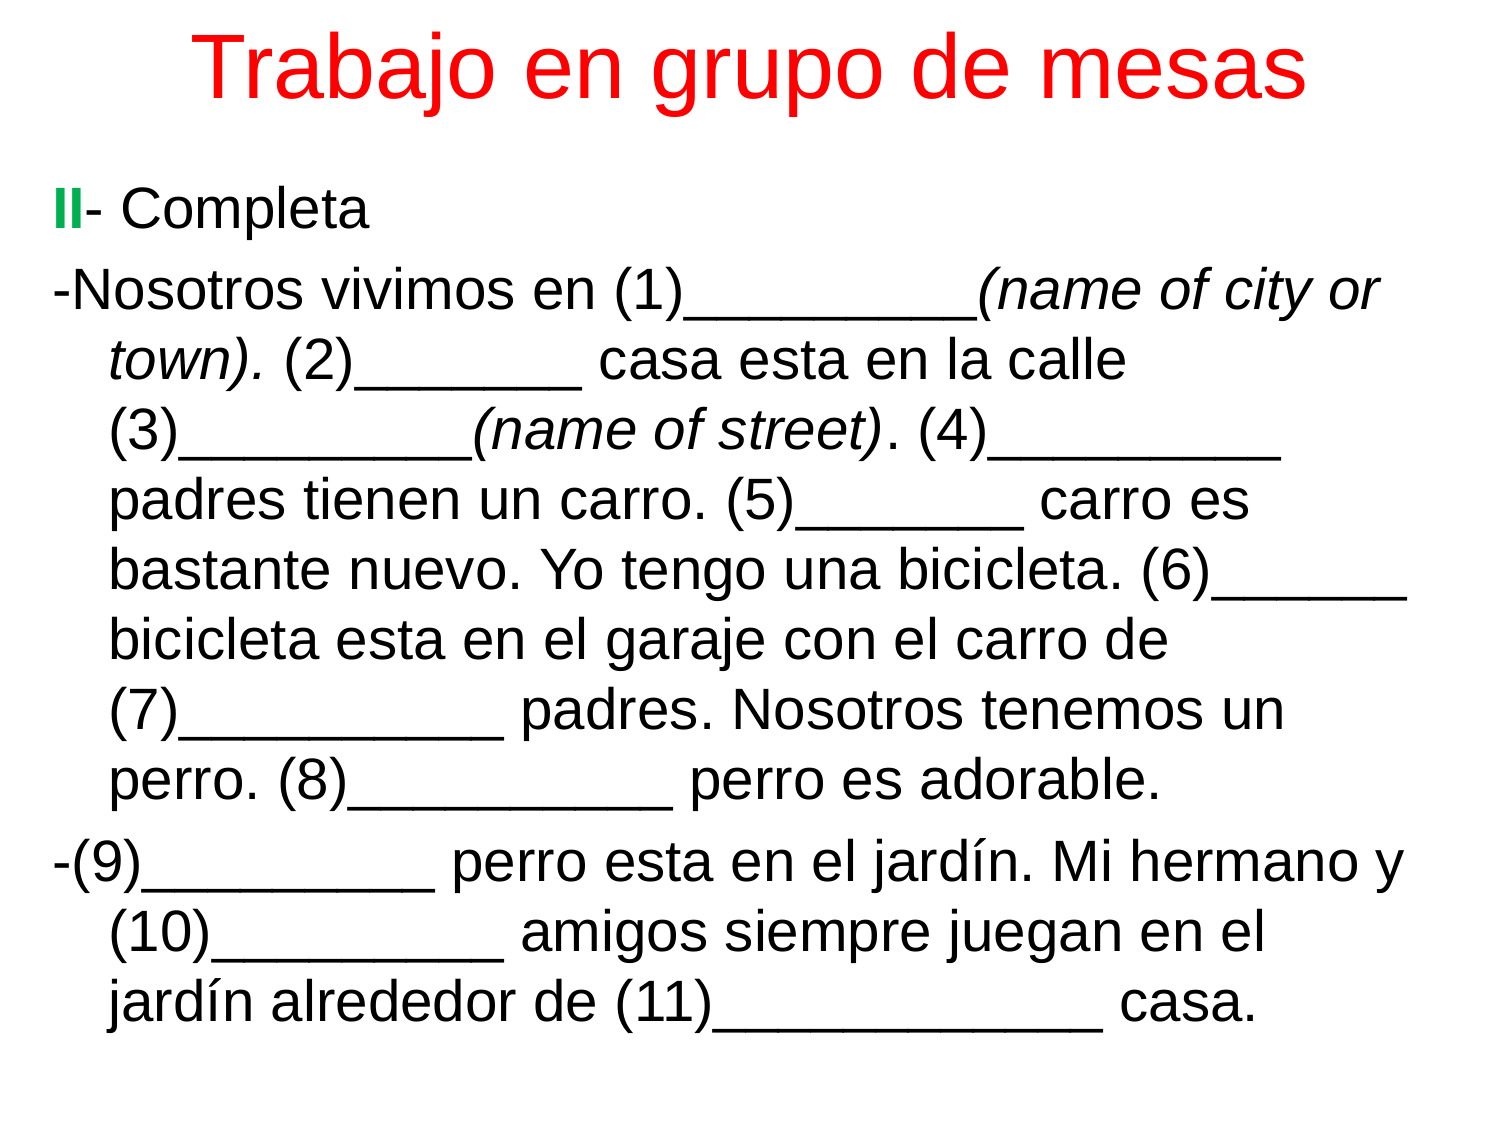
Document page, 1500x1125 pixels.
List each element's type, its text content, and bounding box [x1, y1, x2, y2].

text_box Trabajo en grupo de mesas [74, 0, 1425, 162]
text_box II- Completa -Nosotros vivimos en (1)_________(name of city or town). (2)_______ casa esta en la calle (3)_________(name of street). (4)_________ padres tienen un carro. (5)_______ carro es bastante nuevo. Yo tengo una bicicleta. (6)______ bicicleta esta en el garaje con el carro de (7)__________ padres. Nosotros tenemos un perro. (8)__________ perro es adorable. -(9)_________ perro esta en el jardín. Mi hermano y (10)_________ amigos siempre juegan en el jardín alrededor de (11)____________ casa. [37, 162, 1438, 1075]
